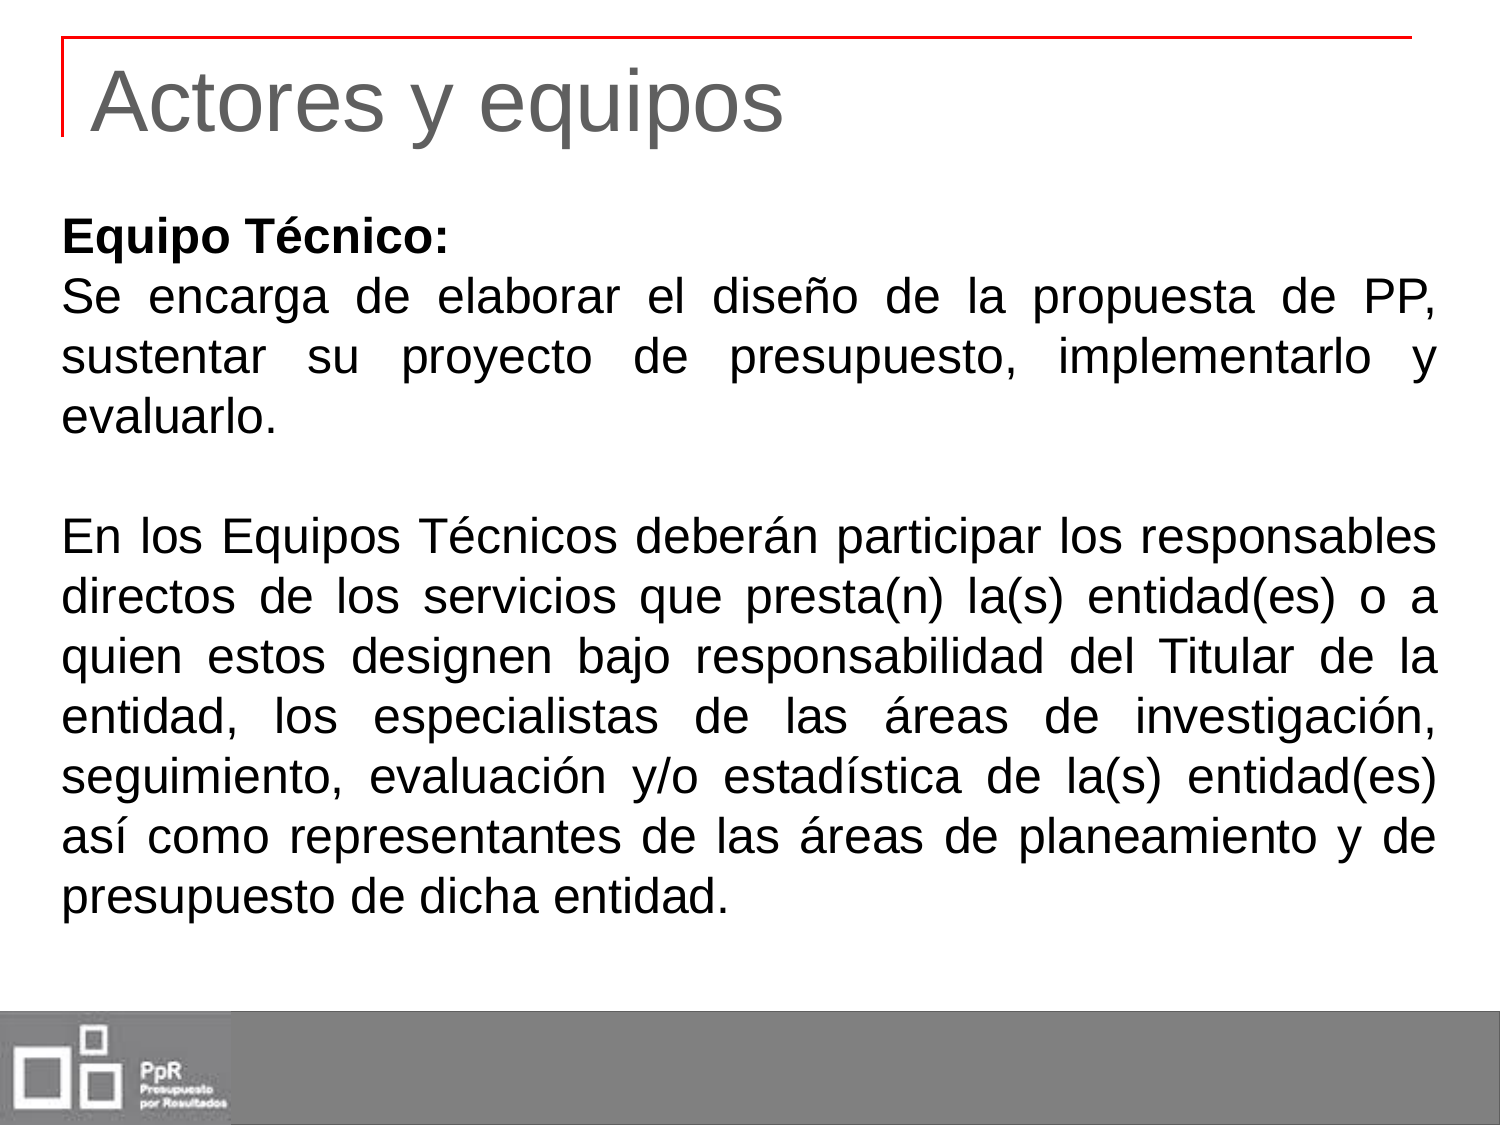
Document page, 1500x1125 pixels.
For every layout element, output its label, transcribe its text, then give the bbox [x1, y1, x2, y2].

picture [0, 1011, 231, 1125]
title Actores y equipos [74, 36, 1426, 193]
text_box Equipo Técnico: Se encarga de elaborar el diseño de la propuesta de PP, sustentar su proyecto de presupuesto, implementarlo y evaluarlo. En los Equipos Técnicos deberán participar los responsables directos de los servicios que presta(n) la(s) entidad(es) o a quien estos designen bajo responsabilidad del Titular de la entidad, los especialistas de las áreas de investigación, seguimiento, evaluación y/o estadística de la(s) entidad(es) así como representantes de las áreas de planeamiento y de presupuesto de dicha entidad. [46, 196, 1454, 931]
